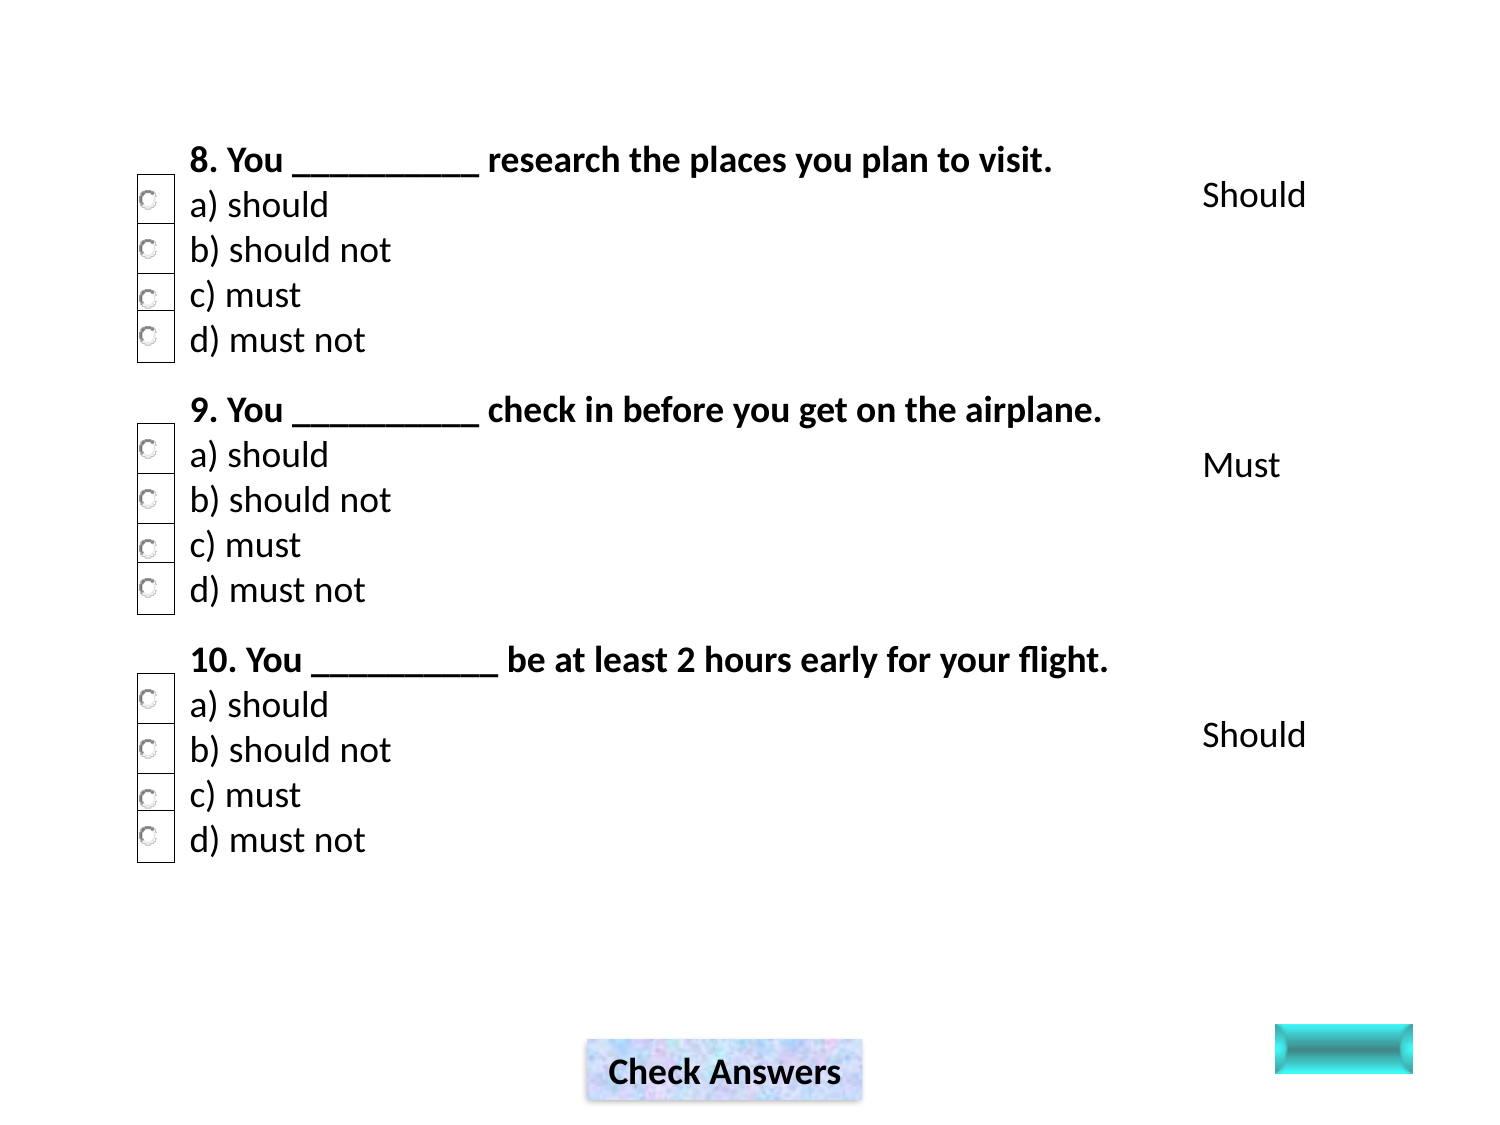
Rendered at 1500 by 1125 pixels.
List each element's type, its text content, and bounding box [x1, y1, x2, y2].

picture [1274, 1024, 1413, 1074]
text_box Should Must Should [1187, 162, 1438, 763]
text_box 8. You __________ research the places you plan to visit. a) should b) should not c) must d) must not 9. You __________ check in before you get on the airplane. a) should b) should not c) must d) must not 10. You __________ be at least 2 hours early for your flight. a) should b) should not c) must d) must not [174, 127, 1163, 868]
text_box Check Answers [587, 1039, 863, 1100]
